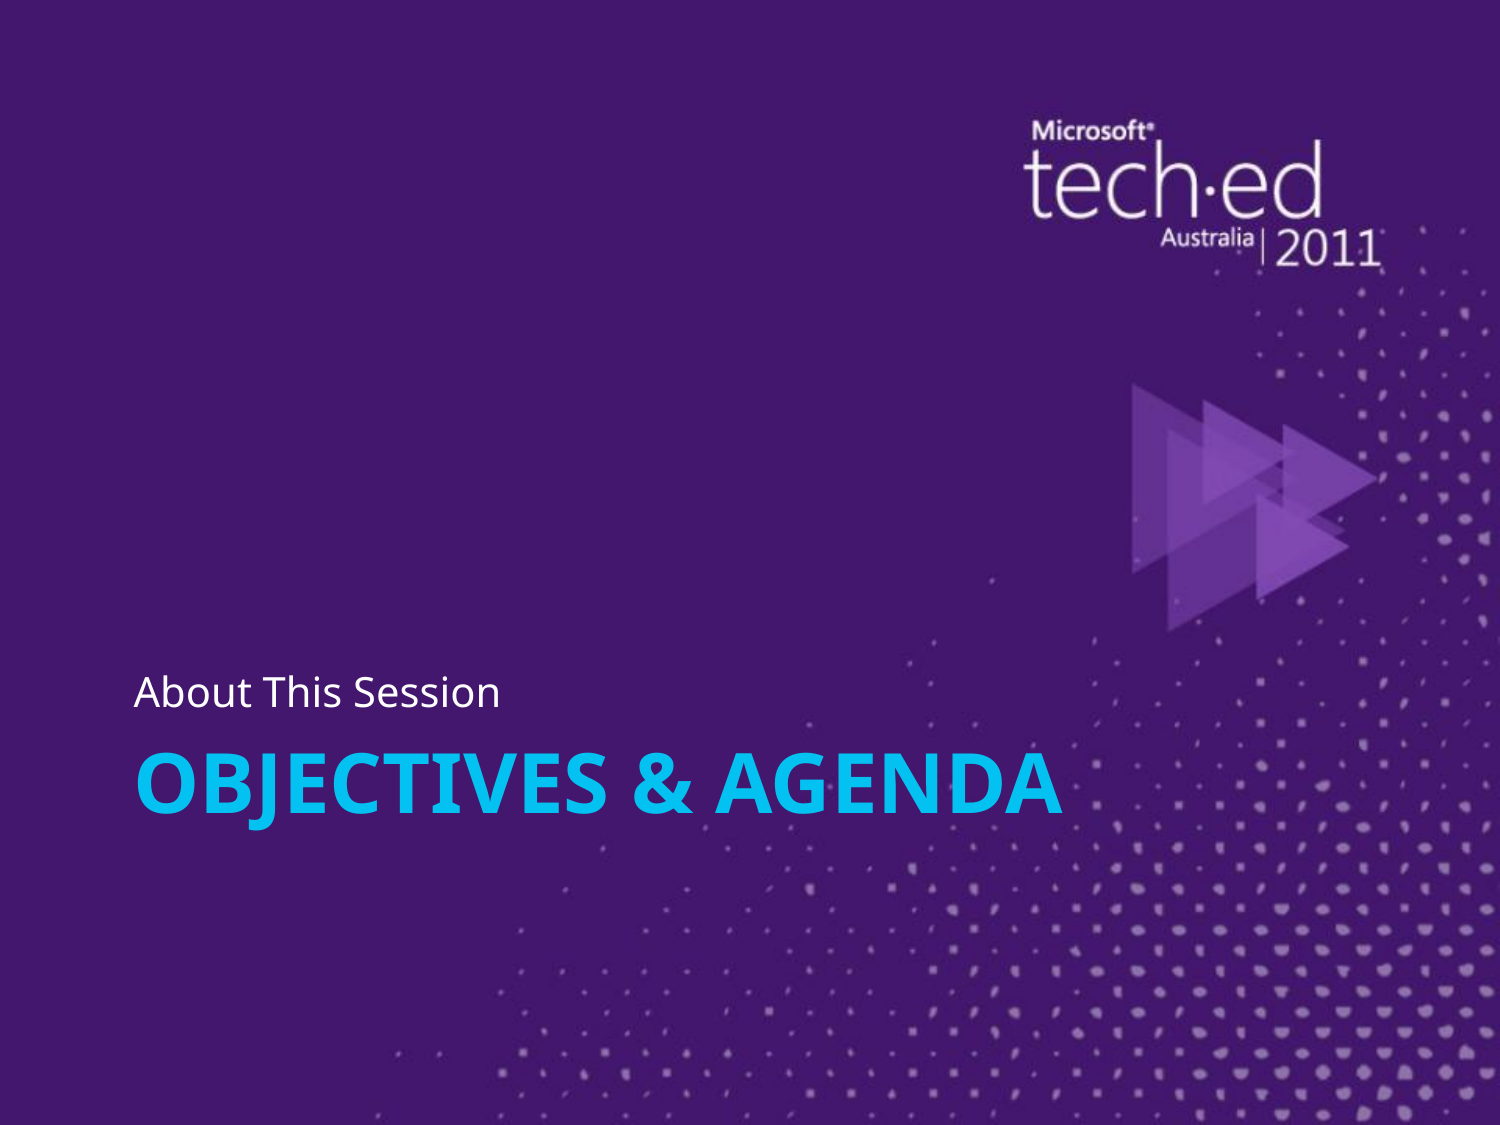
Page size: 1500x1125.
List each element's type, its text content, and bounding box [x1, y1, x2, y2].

list About This Session [118, 476, 1394, 723]
picture [0, 0, 1500, 1125]
title Objectives & Agenda [118, 723, 1394, 947]
